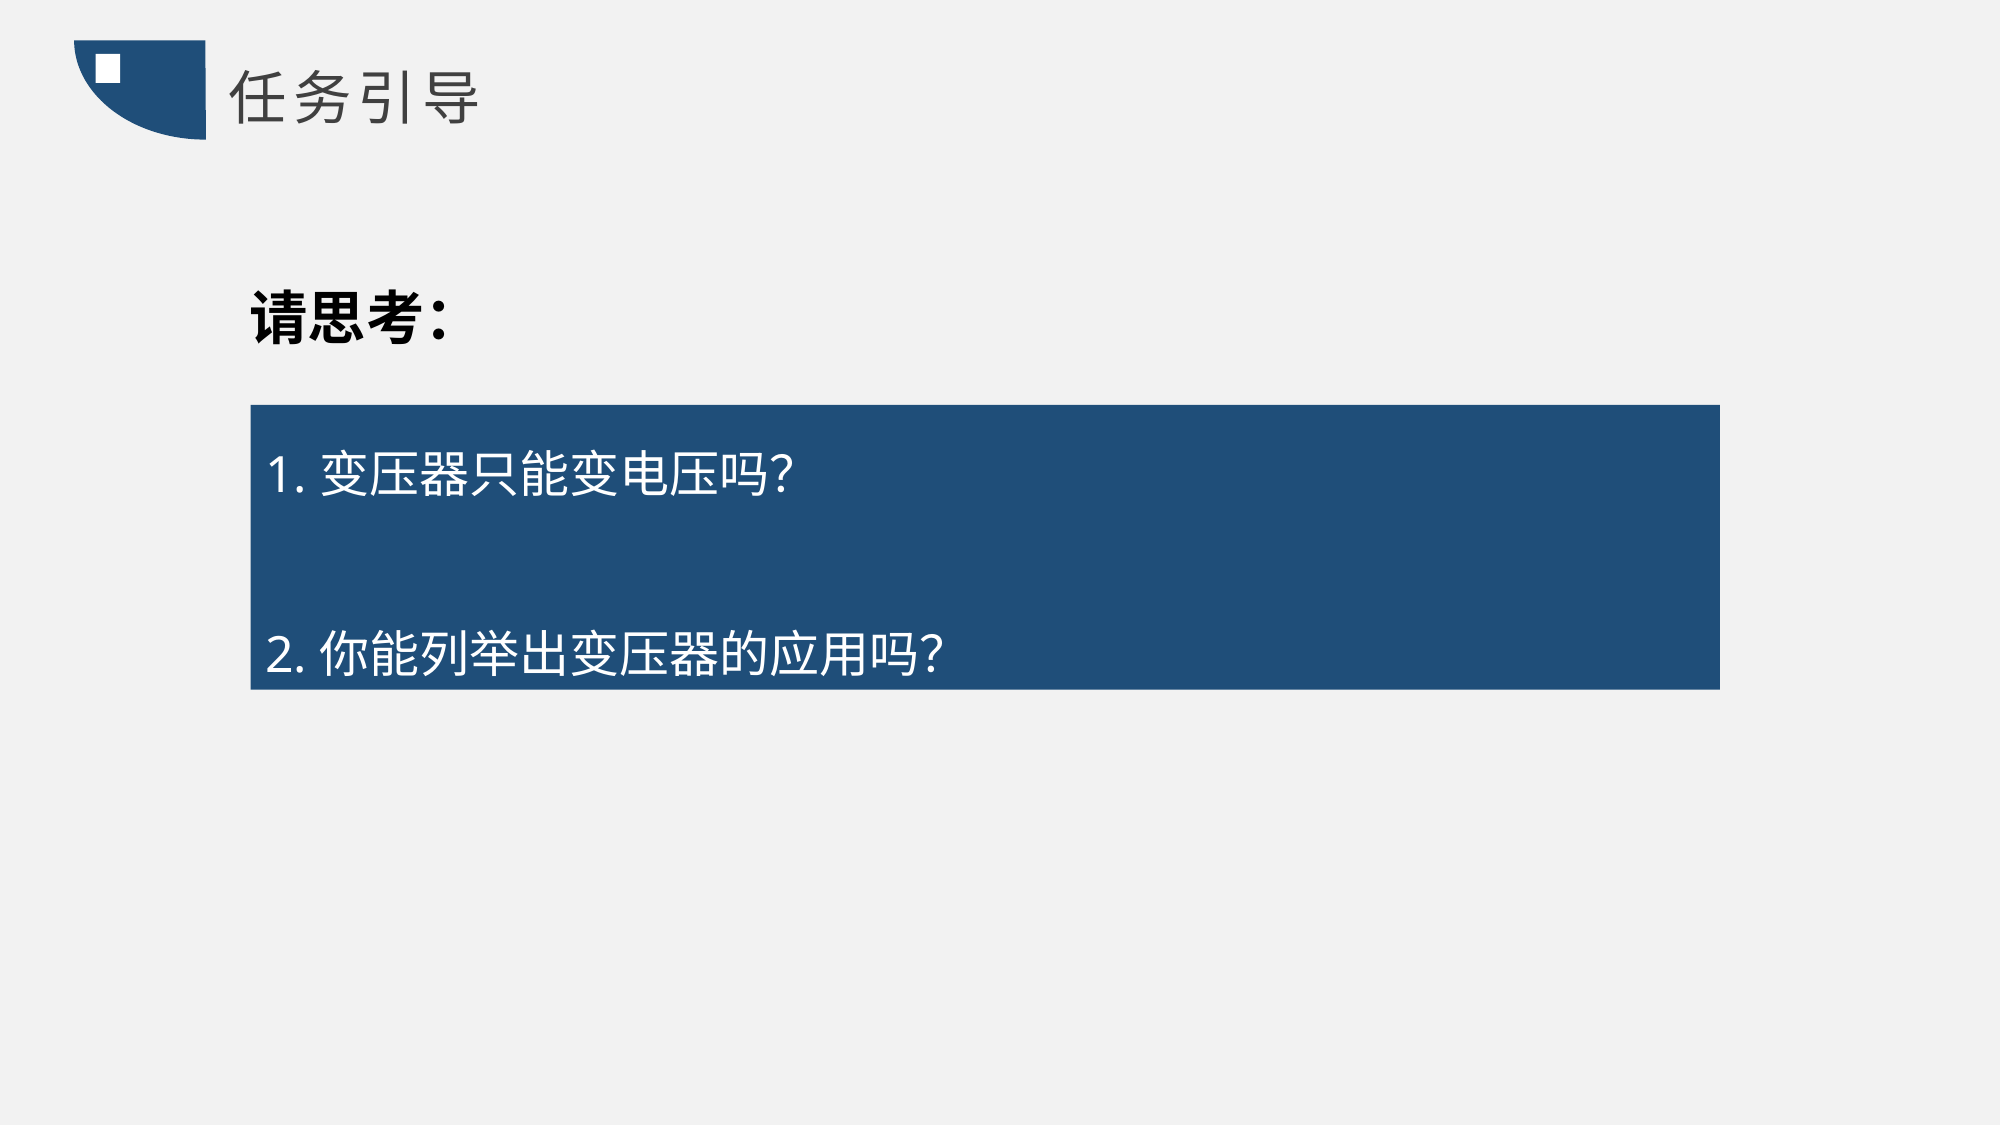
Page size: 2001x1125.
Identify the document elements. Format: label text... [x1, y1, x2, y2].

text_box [74, 0, 815, 140]
text_box 请思考： [235, 239, 1705, 359]
text_box 1.变压器只能变电压吗？ 2.你能列举出变压器的应用吗？ [250, 404, 1720, 690]
